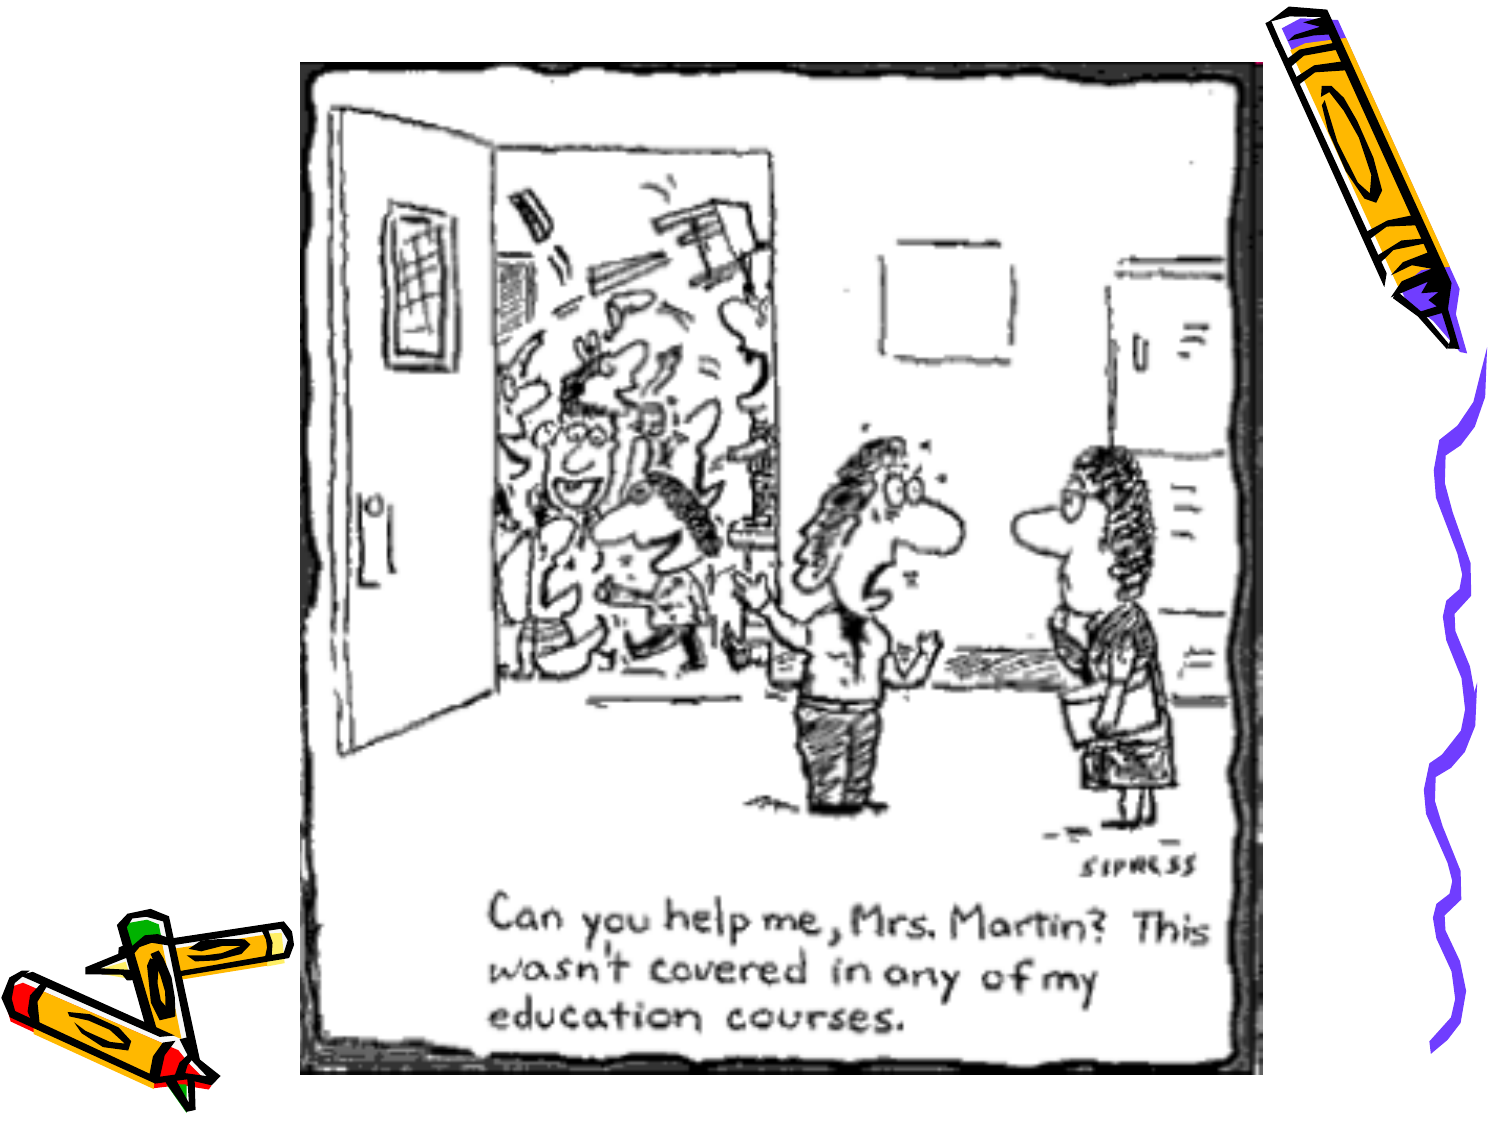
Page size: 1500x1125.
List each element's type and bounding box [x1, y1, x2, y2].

picture [299, 62, 1263, 1076]
